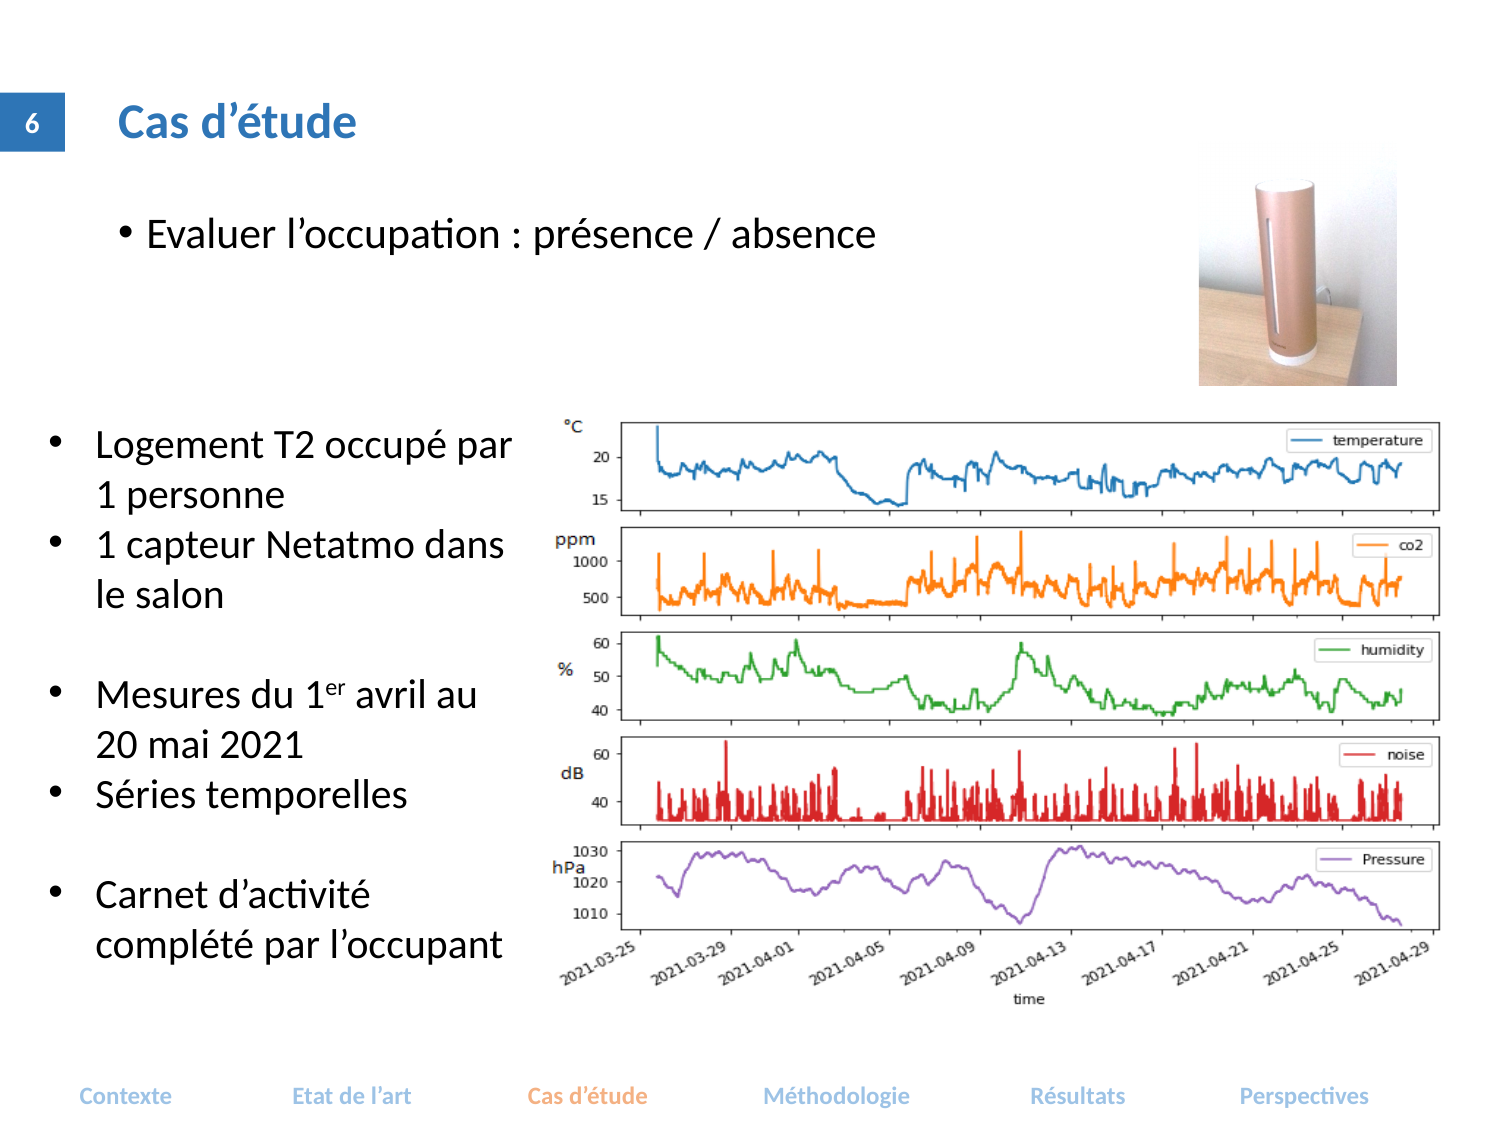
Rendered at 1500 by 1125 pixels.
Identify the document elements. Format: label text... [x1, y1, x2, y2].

slide_number 6 [0, 92, 65, 152]
text_box Contexte Etat de l’art Cas d’étude Méthodologie Résultats Perspectives [64, 1072, 1436, 1117]
picture [552, 417, 1452, 1012]
picture [1175, 141, 1420, 386]
title Cas d’étude [103, 59, 1397, 185]
text_box Logement T2 occupé par 1 personne 1 capteur Netatmo dans le salon Mesures du 1er avril au 20 mai 2021 Séries temporelles Carnet d’activité complété par l’occupant [33, 408, 534, 974]
list Evaluer l’occupation : présence / absence [103, 202, 1175, 328]
